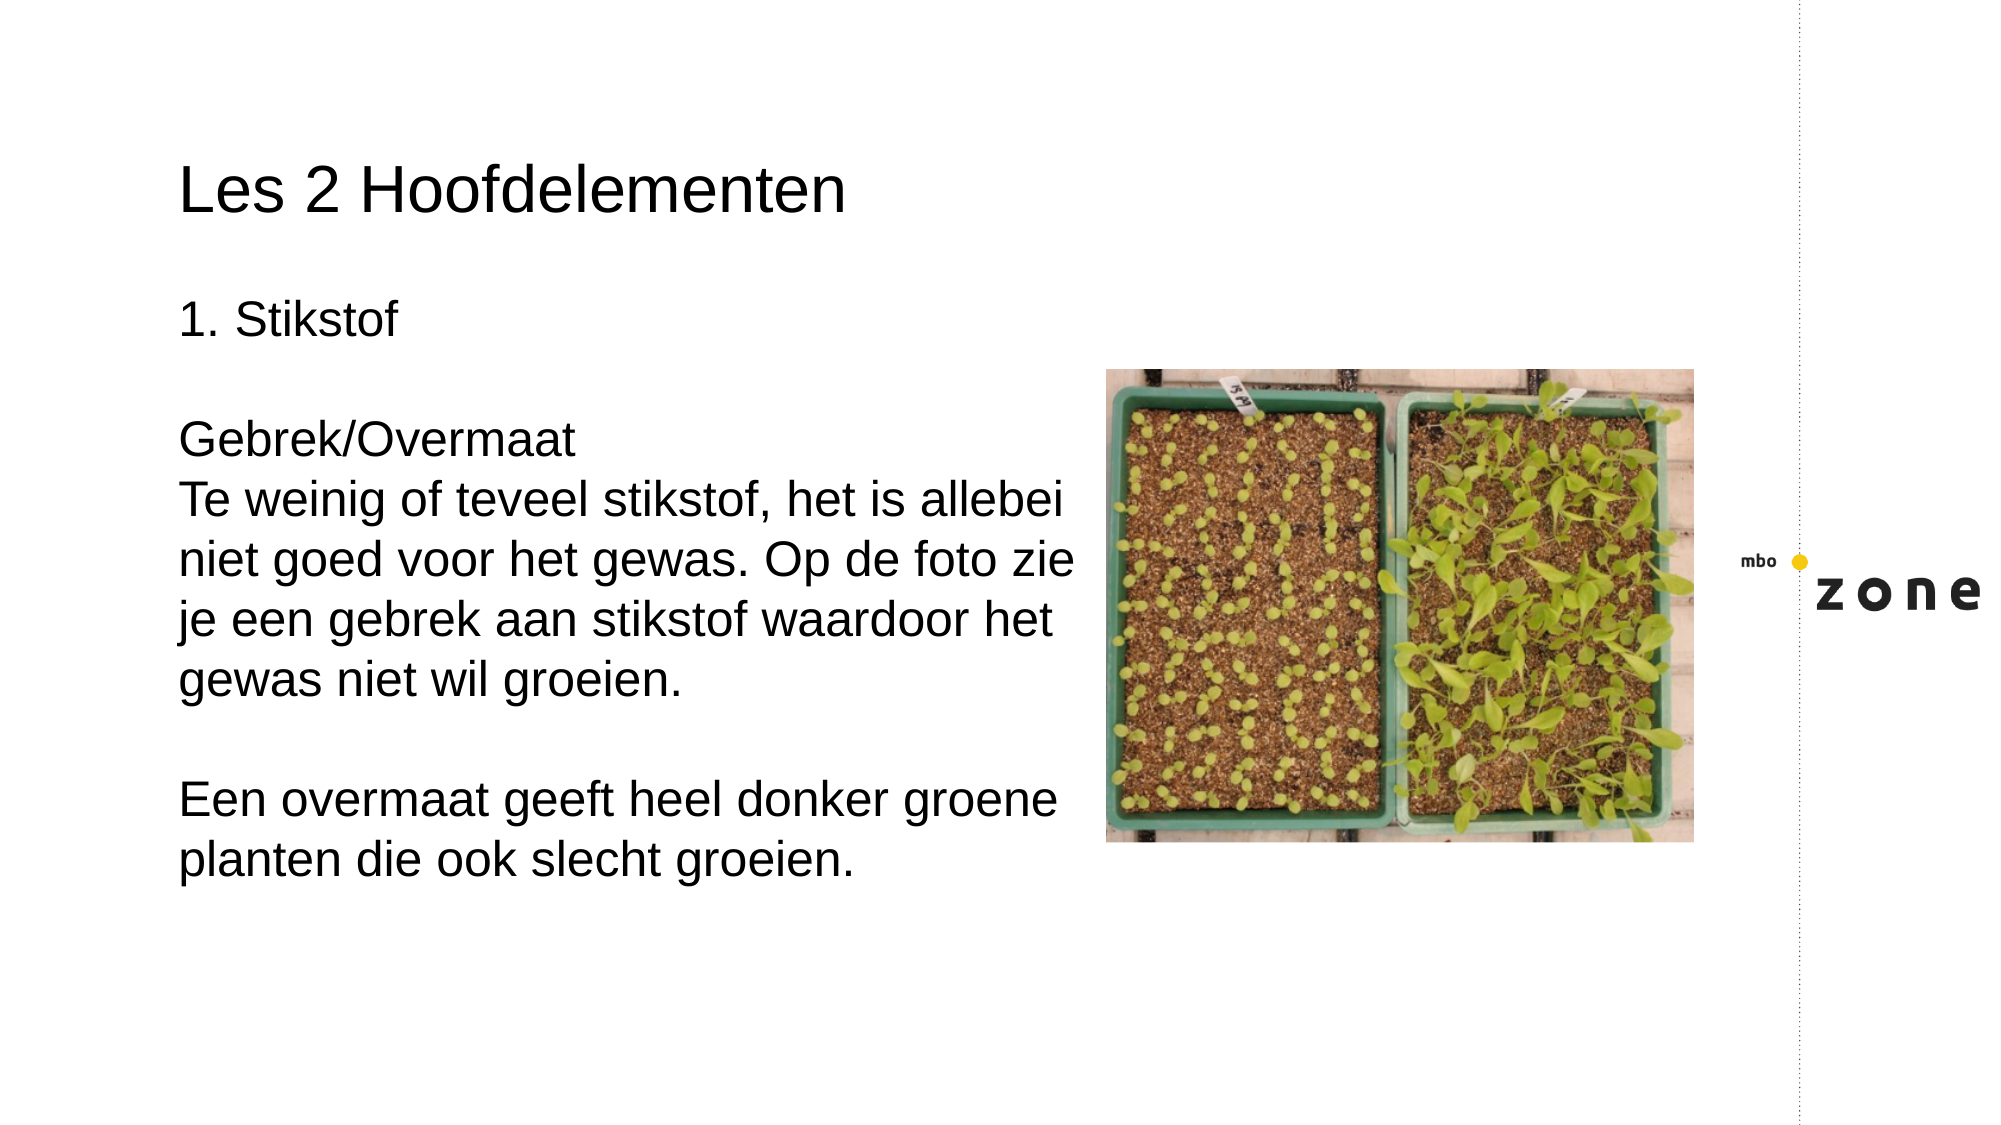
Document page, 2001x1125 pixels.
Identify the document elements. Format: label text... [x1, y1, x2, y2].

text_box Stikstof Gebrek/Overmaat Te weinig of teveel stikstof, het is allebei niet goed voor het gewas. Op de foto zie je een gebrek aan stikstof waardoor het gewas niet wil groeien. Een overmaat geeft heel donker groene planten die ook slecht groeien. [163, 279, 1094, 955]
text_box Les 2 Hoofdelementen [163, 138, 1666, 234]
picture [1106, 0, 2001, 1125]
